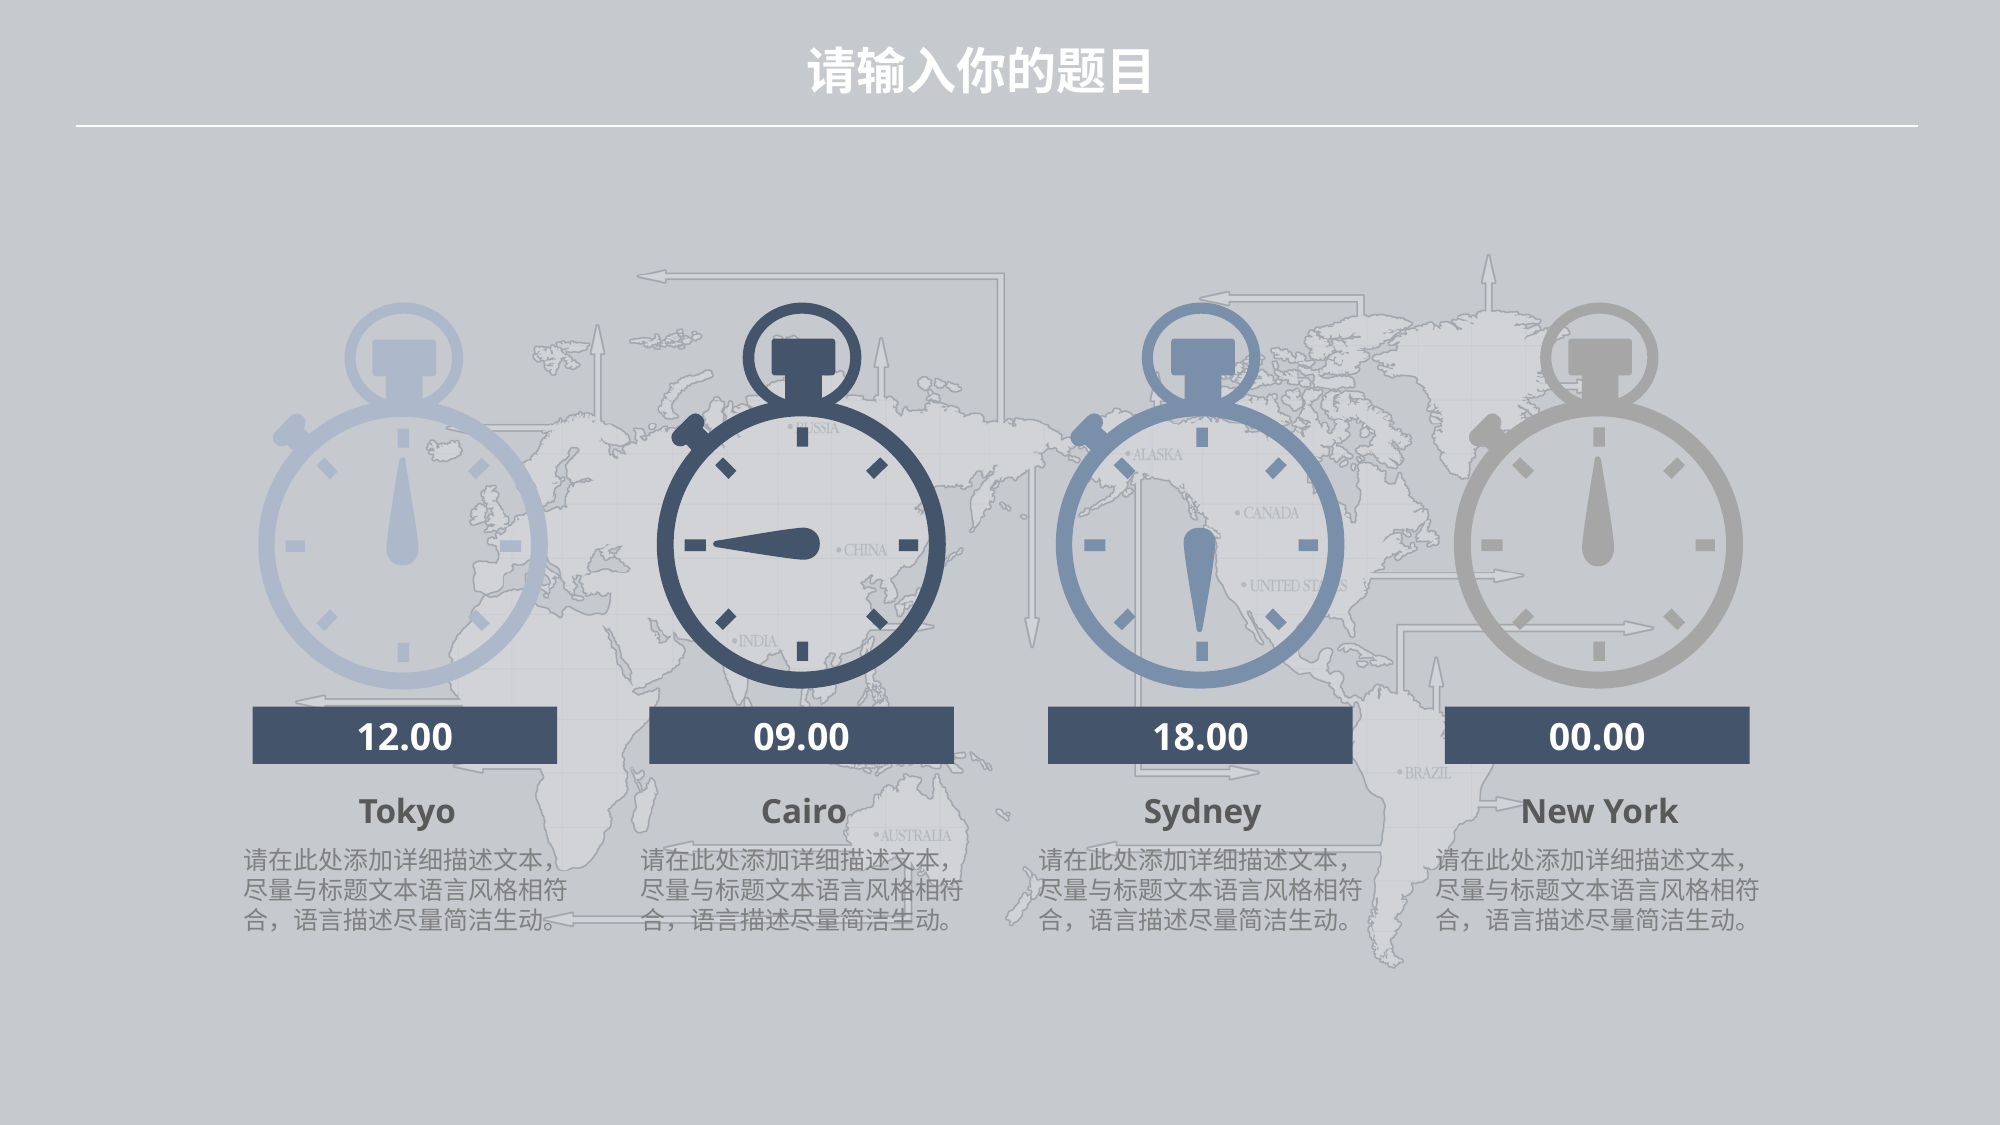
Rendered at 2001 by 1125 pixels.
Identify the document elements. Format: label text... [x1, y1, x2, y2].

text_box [625, 782, 980, 974]
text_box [1453, 302, 1743, 689]
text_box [258, 302, 548, 690]
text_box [1420, 782, 1776, 974]
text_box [1024, 782, 1379, 974]
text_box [656, 302, 946, 689]
text_box 12.00 [252, 706, 558, 765]
text_box 00.00 [1444, 706, 1751, 765]
text_box 09.00 [648, 706, 955, 765]
text_box 18.00 [1047, 706, 1354, 765]
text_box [228, 782, 584, 974]
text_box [1055, 302, 1345, 689]
